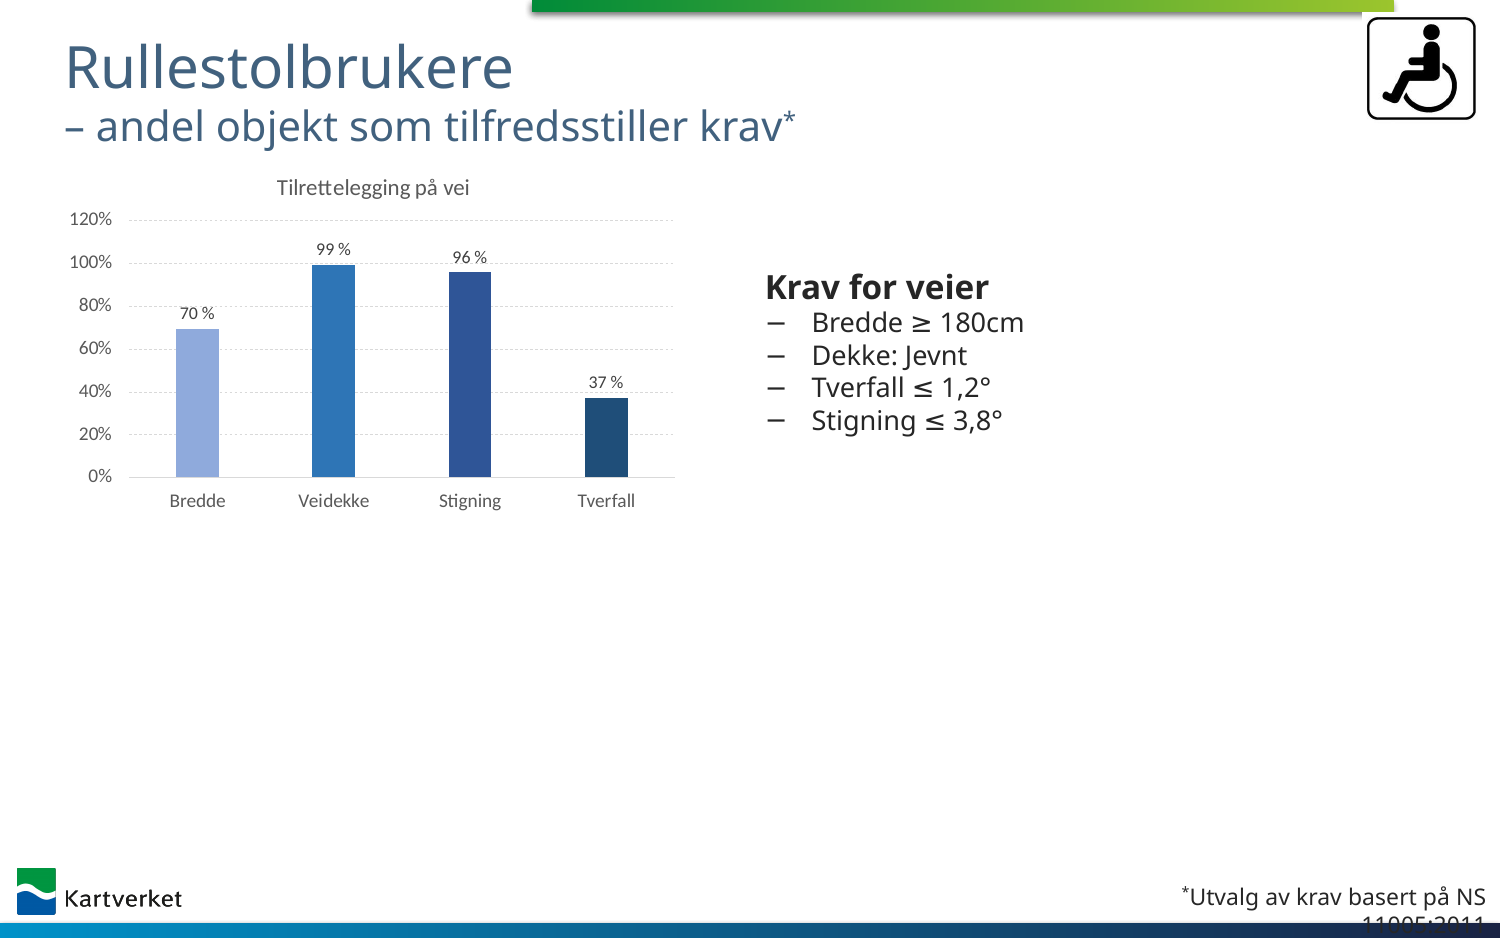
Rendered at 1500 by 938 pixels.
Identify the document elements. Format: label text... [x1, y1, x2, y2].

text_box *Utvalg av krav basert på NS 11005:2011 [1068, 873, 1500, 938]
picture [1362, 12, 1481, 126]
picture [62, 166, 685, 519]
text_box Rullestolbrukere – andel objekt som tilfredsstiller krav* [49, 25, 1431, 158]
text_box Krav for veier Bredde ≥ 180cm Dekke: Jevnt Tverfall ≤ 1,2° Stigning ≤ 3,8° [750, 258, 1234, 444]
